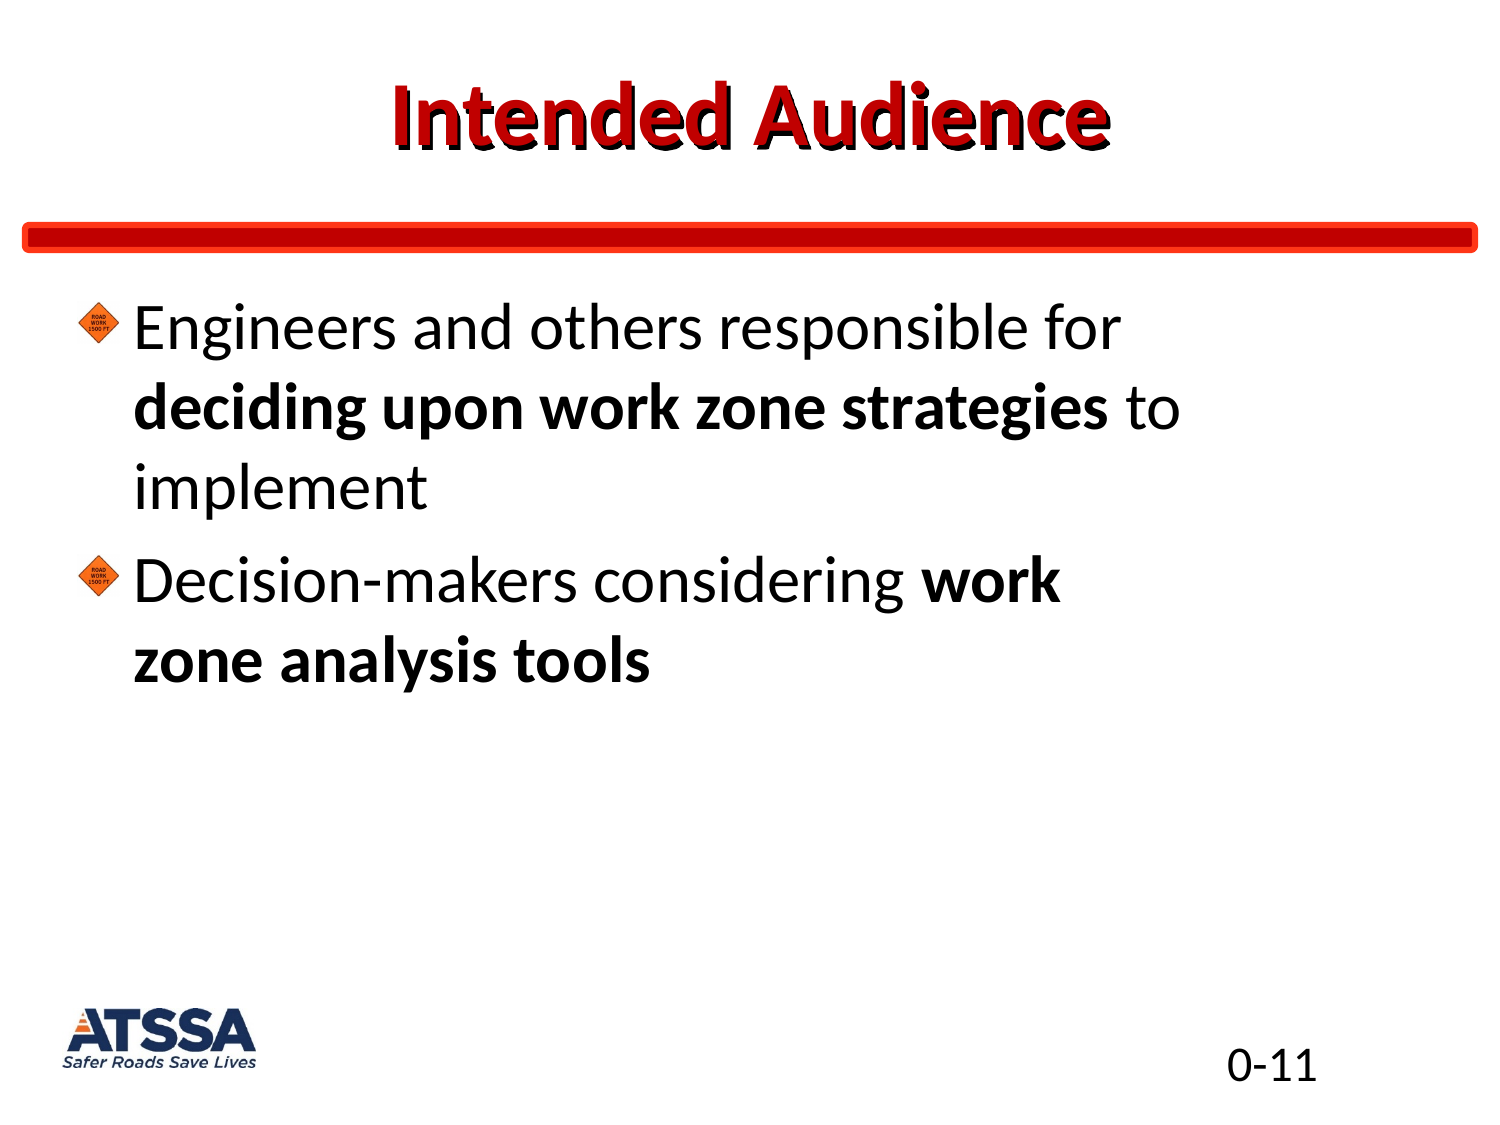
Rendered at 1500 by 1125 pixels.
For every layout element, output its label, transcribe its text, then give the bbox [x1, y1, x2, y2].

title Intended Audience [0, 0, 1500, 218]
picture [77, 554, 120, 597]
list Engineers and others responsible for deciding upon work zone strategies to implement Decision-makers considering work zone analysis tools [62, 274, 1213, 1026]
picture [77, 301, 120, 344]
picture [62, 1026, 256, 1068]
